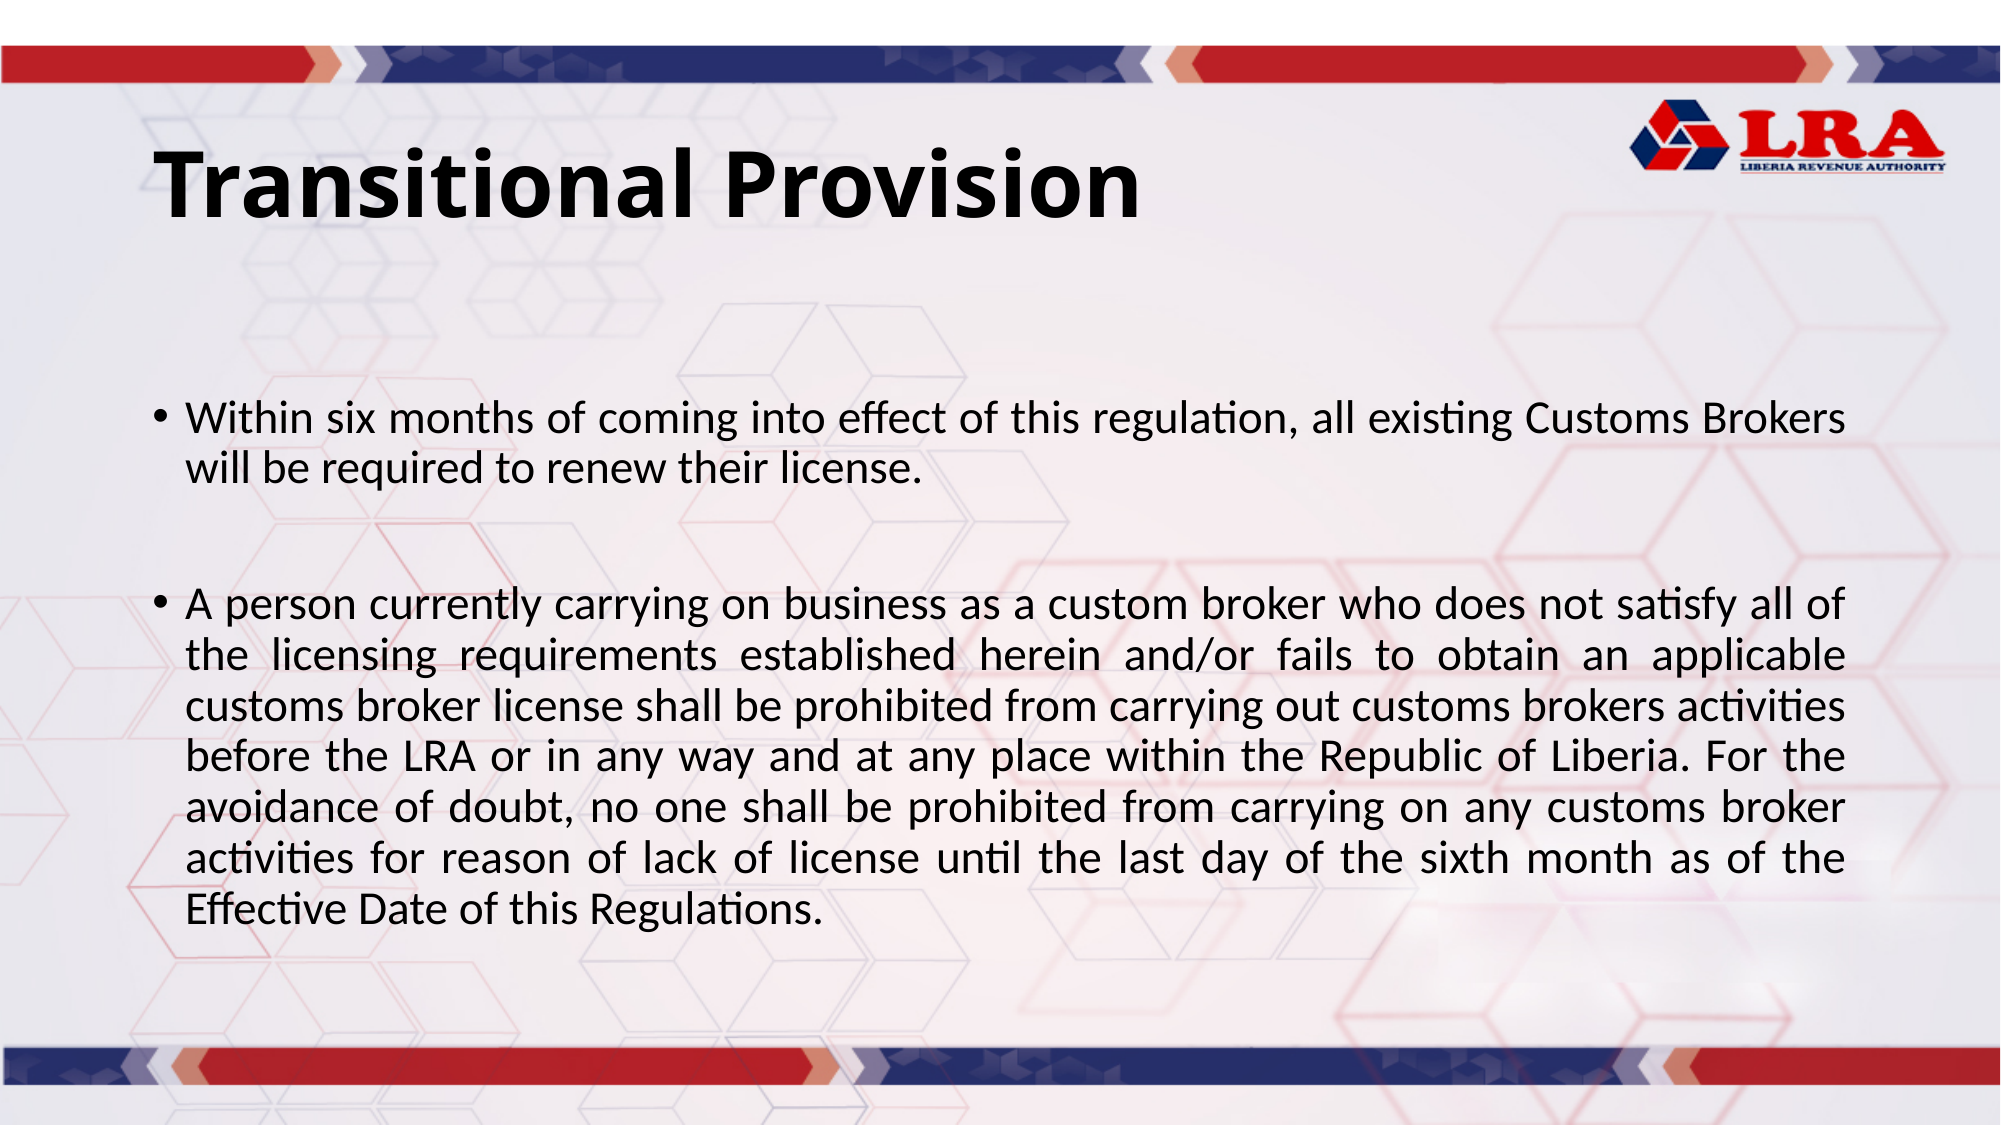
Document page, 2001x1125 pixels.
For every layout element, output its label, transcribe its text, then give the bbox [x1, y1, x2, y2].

title Transitional Provision [137, 59, 1863, 299]
picture [0, 0, 2001, 1125]
list Within six months of coming into effect of this regulation, all existing Customs Brokers will be required to renew their license. A person currently carrying on business as a custom broker who does not satisfy all of the licensing requirements established herein and/or fails to obtain an applicable customs broker license shall be prohibited from carrying out customs brokers activities before the LRA or in any way and at any place within the Republic of Liberia. For the avoidance of doubt, no one shall be prohibited from carrying on any customs broker activities for reason of lack of license until the last day of the sixth month as of the Effective Date of this Regulations. [137, 299, 1863, 1014]
